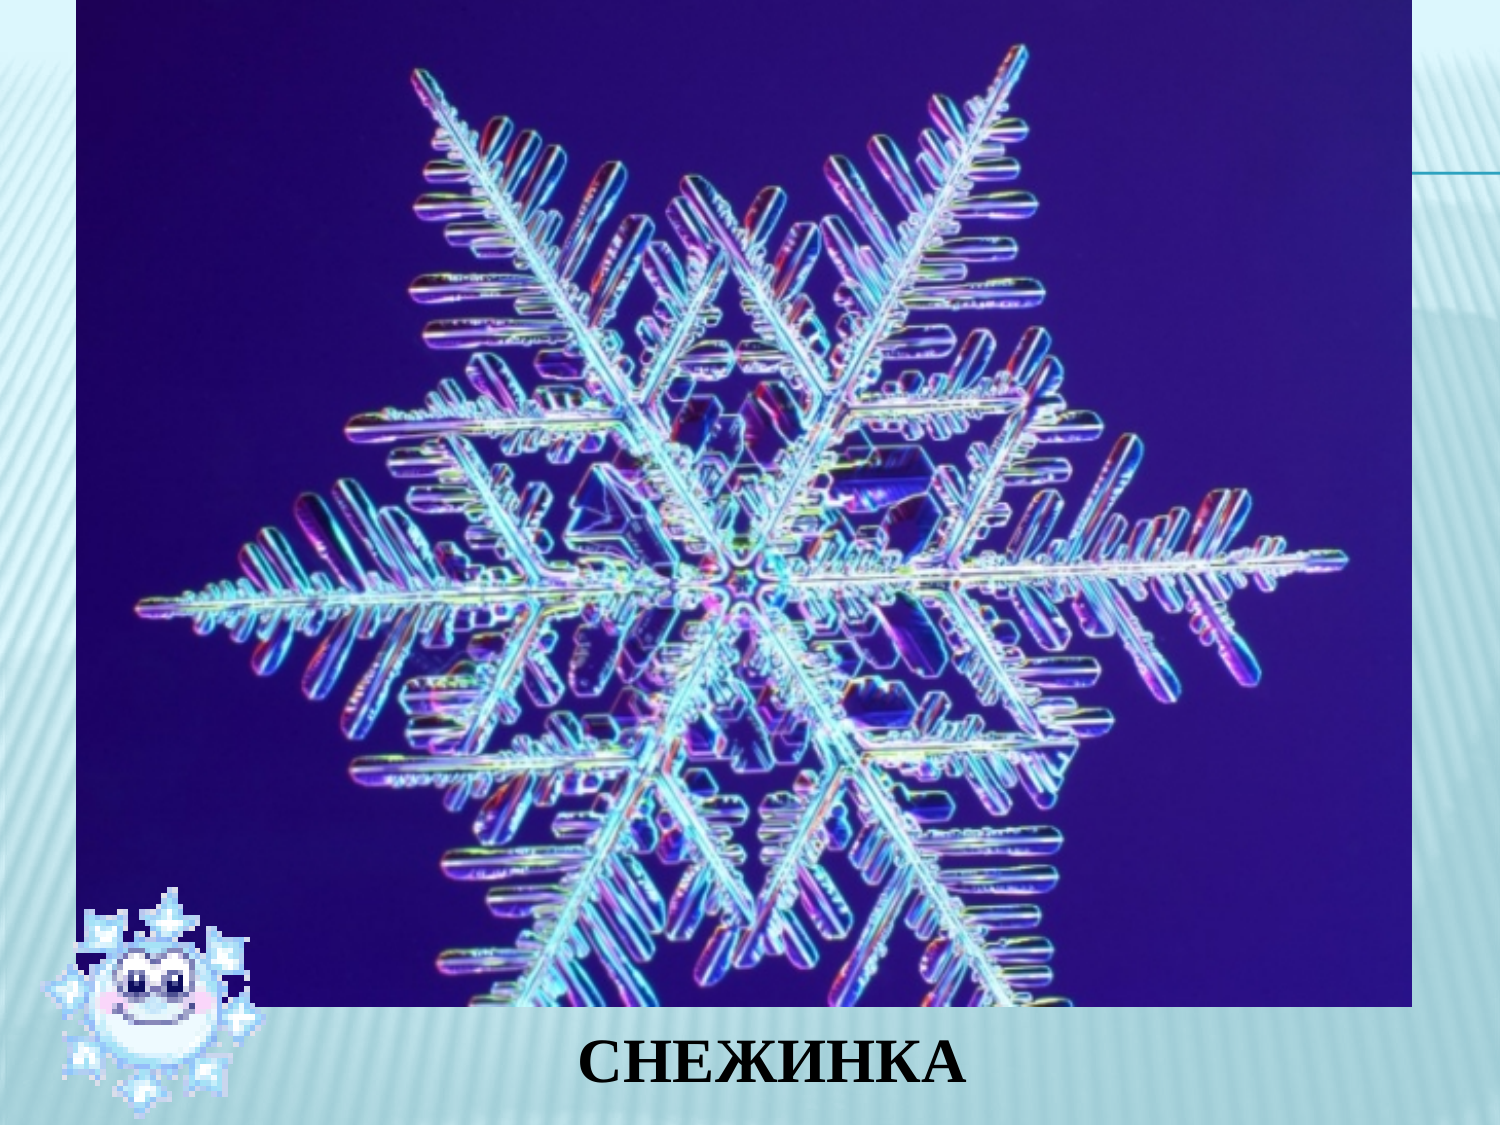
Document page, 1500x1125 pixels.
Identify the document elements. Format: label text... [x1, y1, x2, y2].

title снежинка [287, 1011, 1471, 1103]
picture [29, 0, 1412, 1125]
